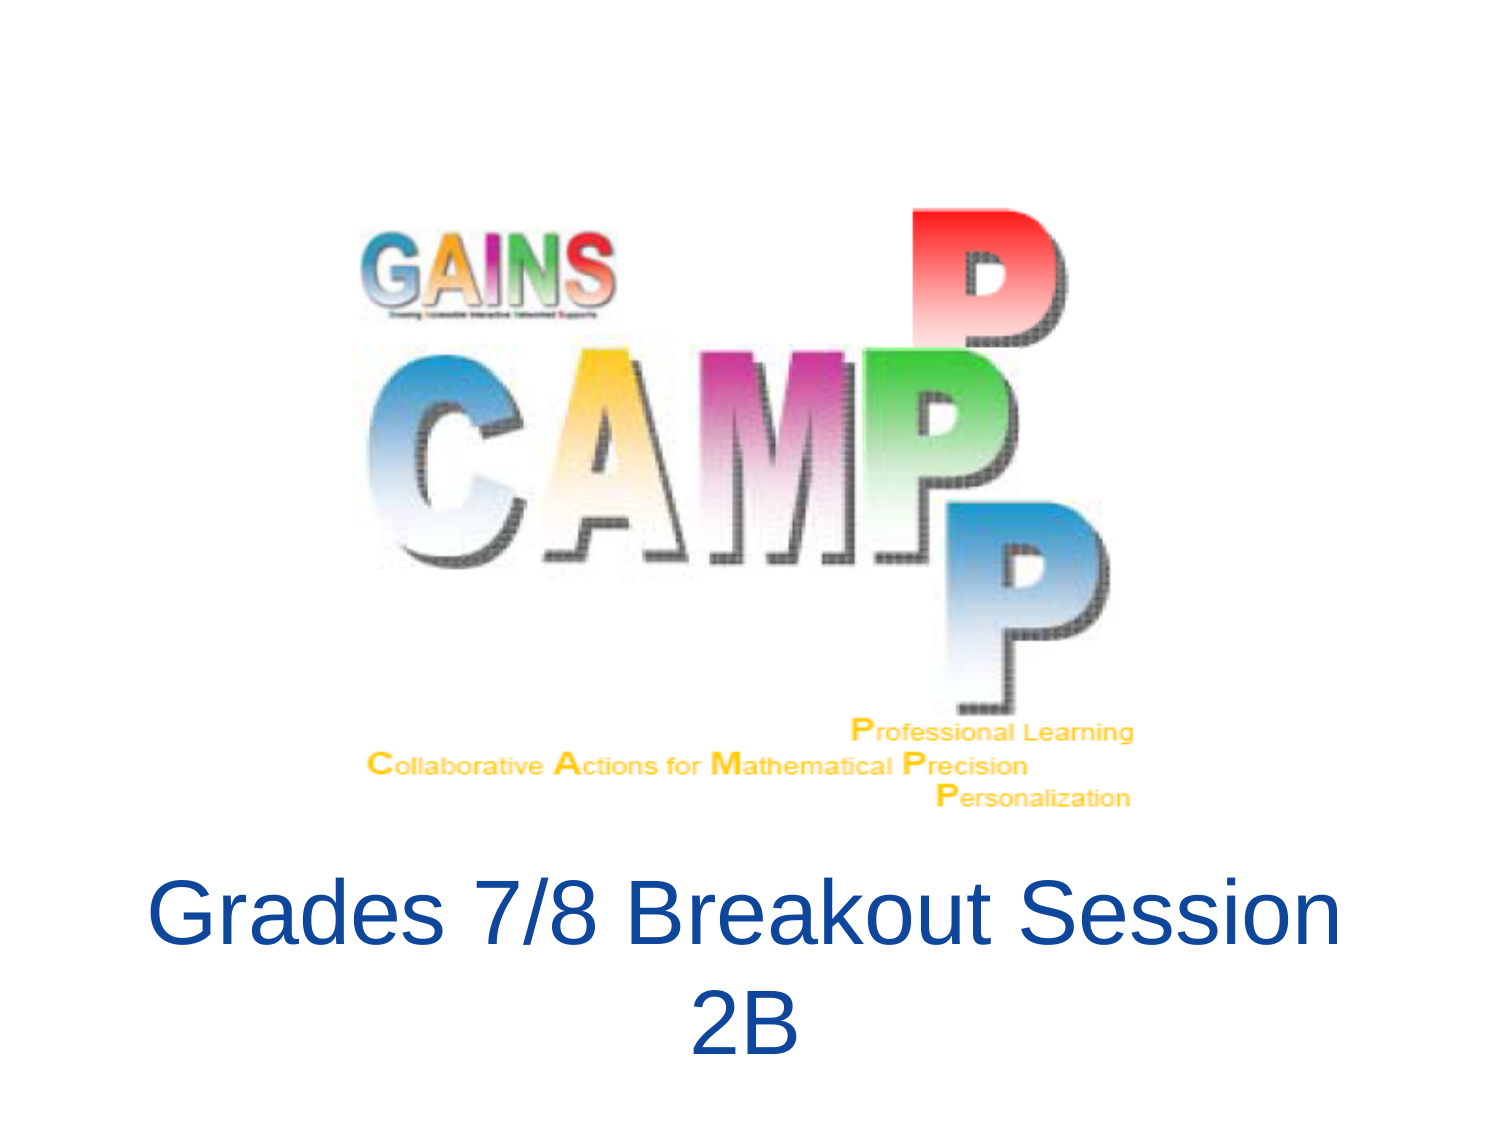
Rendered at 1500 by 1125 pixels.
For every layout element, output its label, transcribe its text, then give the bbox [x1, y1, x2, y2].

picture [289, 137, 1200, 884]
text_box Grades 7/8 Breakout Session 2B [70, 875, 1421, 1051]
